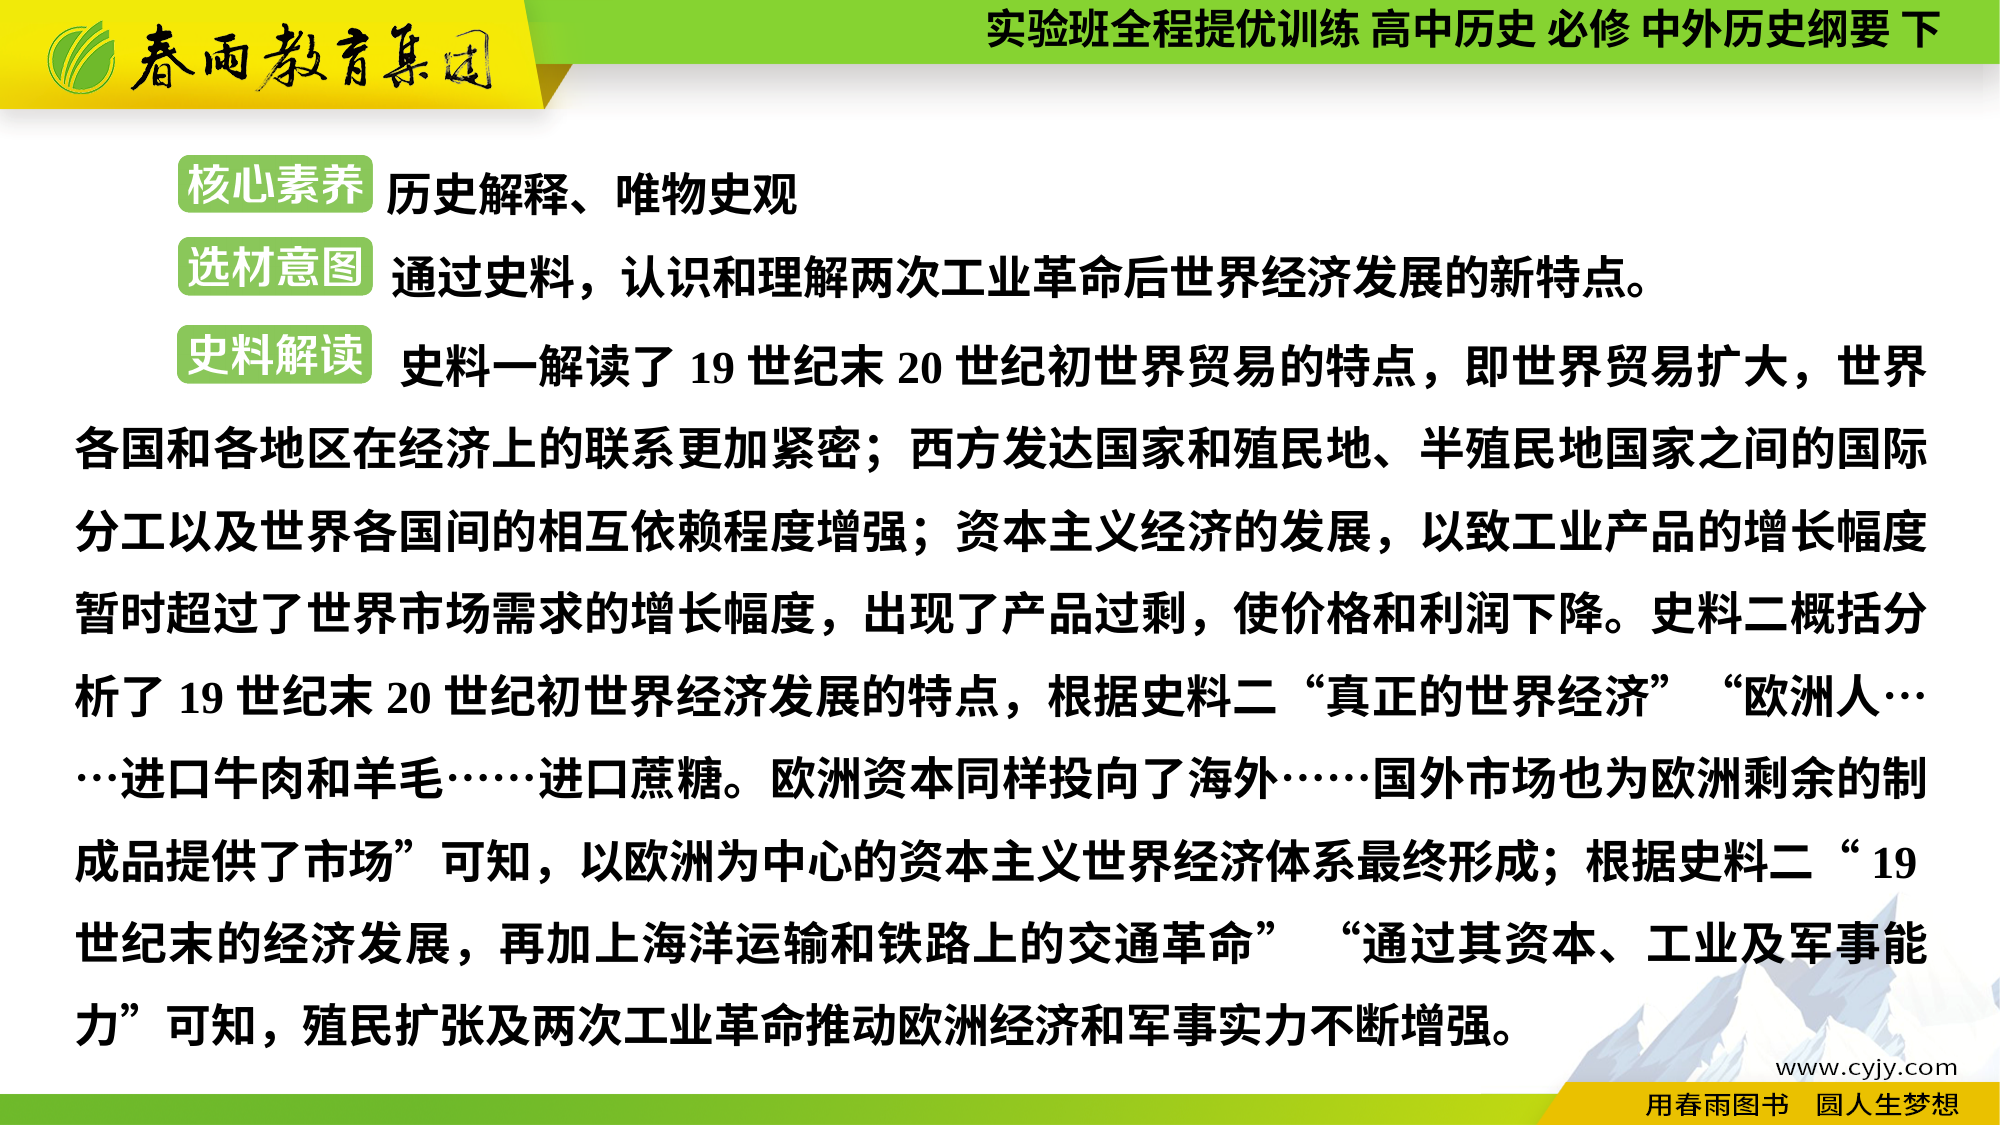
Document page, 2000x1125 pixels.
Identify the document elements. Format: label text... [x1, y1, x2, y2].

list 历史解释、唯物史观 [371, 130, 1944, 214]
text_box 史料一解读了19世纪末20世纪初世界贸易的特点，即世界贸易扩大，世界各国和各地区在经济上的联系更加紧密；西方发达国家和殖民地、半殖民地国家之间的国际分工以及世界各国间的相互依赖程度增强；资本主义经济的发展，以致工业产品的增长幅度暂时超过了世界市场需求的增长幅度，出现了产品过剩，使价格和利润下降。史料二概括分析了19世纪末20世纪初世界经济发展的特点，根据史料二“真正的世界经济”“欧洲人……进口牛肉和羊毛……进口蔗糖。欧洲资本同样投向了海外……国外市场也为欧洲剩余的制成品提供了市场”可知，以欧洲为中心的资本主义世界经济体系最终形成；根据史料二“19世纪末的经济发展，再加上海洋运输和铁路上的交通革命” “通过其资本、工业及军事能力”可知，殖民扩张及两次工业革命推动欧洲经济和军事实力不断增强。 [59, 302, 1944, 1060]
picture [0, 0, 2000, 1125]
text_box 通过史料，认识和理解两次工业革命后世界经济发展的新特点。 [376, 214, 1944, 312]
